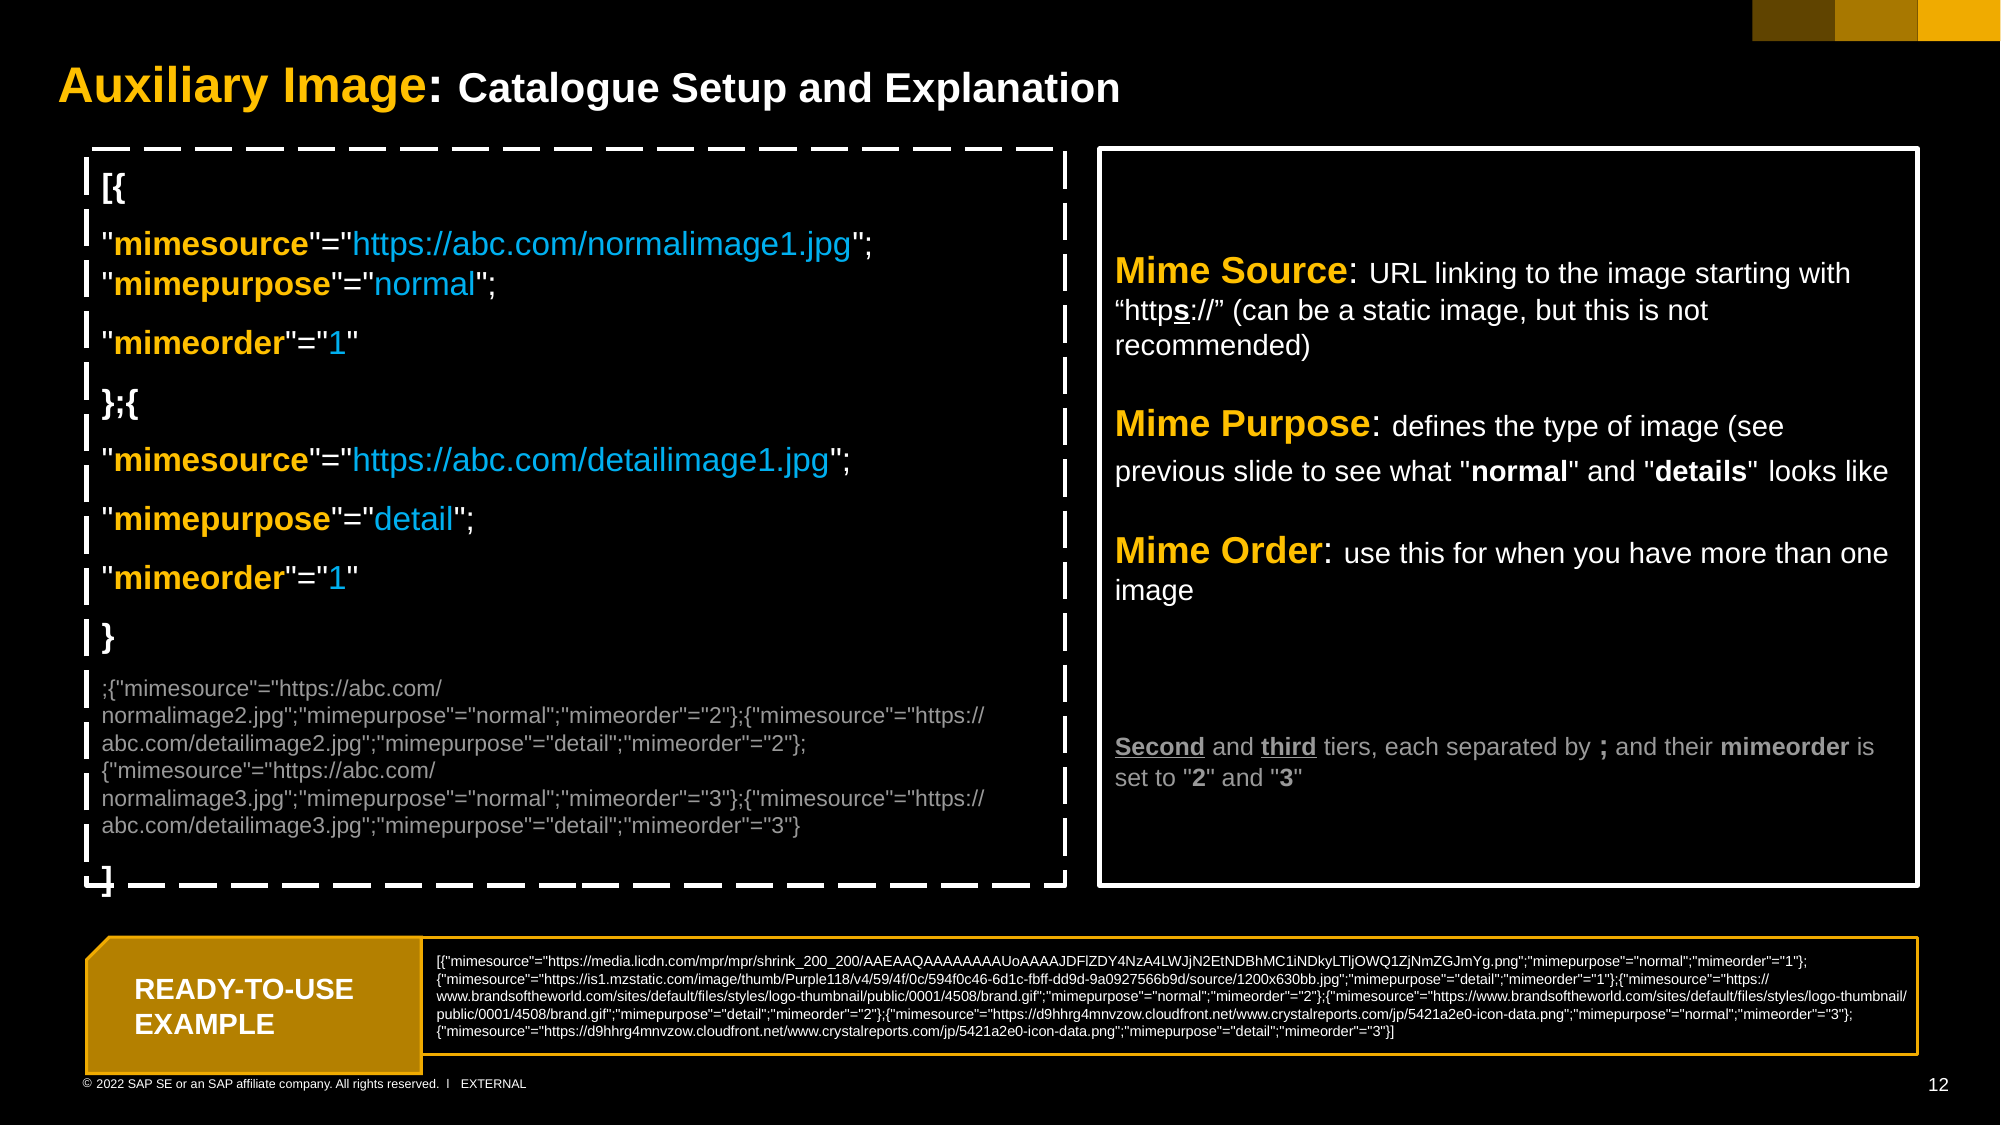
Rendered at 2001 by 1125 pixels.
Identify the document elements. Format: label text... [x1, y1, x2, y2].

list [{ "mimesource"="https://abc.com/normalimage1.jpg"; "mimepurpose"="normal"; "mimeorder"="1" };{ "mimesource"="https://abc.com/detailimage1.jpg"; "mimepurpose"="detail"; "mimeorder"="1" } ;{"mimesource"="https://abc.com/normalimage2.jpg";"mimepurpose"="normal";"mimeorder"="2"};{"mimesource"="https://abc.com/detailimage2.jpg";"mimepurpose"="detail";"mimeorder"="2"};{"mimesource"="https://abc.com/normalimage3.jpg";"mimepurpose"="normal";"mimeorder"="3"};{"mimesource"="https://abc.com/detailimage3.jpg";"mimepurpose"="detail";"mimeorder"="3"} ] [86, 148, 1065, 886]
text_box READY-TO-USE EXAMPLE [118, 968, 390, 1042]
title Auxiliary Image: Catalogue Setup and Explanation [57, 52, 1893, 114]
text_box Mime Source: URL linking to the image starting with “https://” (can be a static image, but this is not recommended) Mime Purpose: defines the type of image (see previous slide to see what "normal" and "details" looks like Mime Order: use this for when you have more than one image Second and third tiers, each separated by ; and their mimeorder is set to "2" and "3" [1099, 148, 1918, 886]
text_box [86, 937, 422, 1074]
text_box [{"mimesource"="https://media.licdn.com/mpr/mpr/shrink_200_200/AAEAAQAAAAAAAAUoAAAAJDFlZDY4NzA4LWJjN2EtNDBhMC1iNDkyLTljOWQ1ZjNmZGJmYg.png";"mimepurpose"="normal";"mimeorder"="1"};{"mimesource"="https://is1.mzstatic.com/image/thumb/Purple118/v4/59/4f/0c/594f0c46-6d1c-fbff-dd9d-9a0927566b9d/source/1200x630bb.jpg";"mimepurpose"="detail";"mimeorder"="1"};{"mimesource"="https://www.brandsoftheworld.com/sites/default/files/styles/logo-thumbnail/public/0001/4508/brand.gif";"mimepurpose"="normal";"mimeorder"="2"};{"mimesource"="https://www.brandsoftheworld.com/sites/default/files/styles/logo-thumbnail/public/0001/4508/brand.gif";"mimepurpose"="detail";"mimeorder"="2"};{"mimesource"="https://d9hhrg4mnvzow.cloudfront.net/www.crystalreports.com/jp/5421a2e0-icon-data.png";"mimepurpose"="normal";"mimeorder"="3"};{"mimesource"="https://d9hhrg4mnvzow.cloudfront.net/www.crystalreports.com/jp/5421a2e0-icon-data.png";"mimepurpose"="detail";"mimeorder"="3"}] [420, 936, 1919, 1056]
